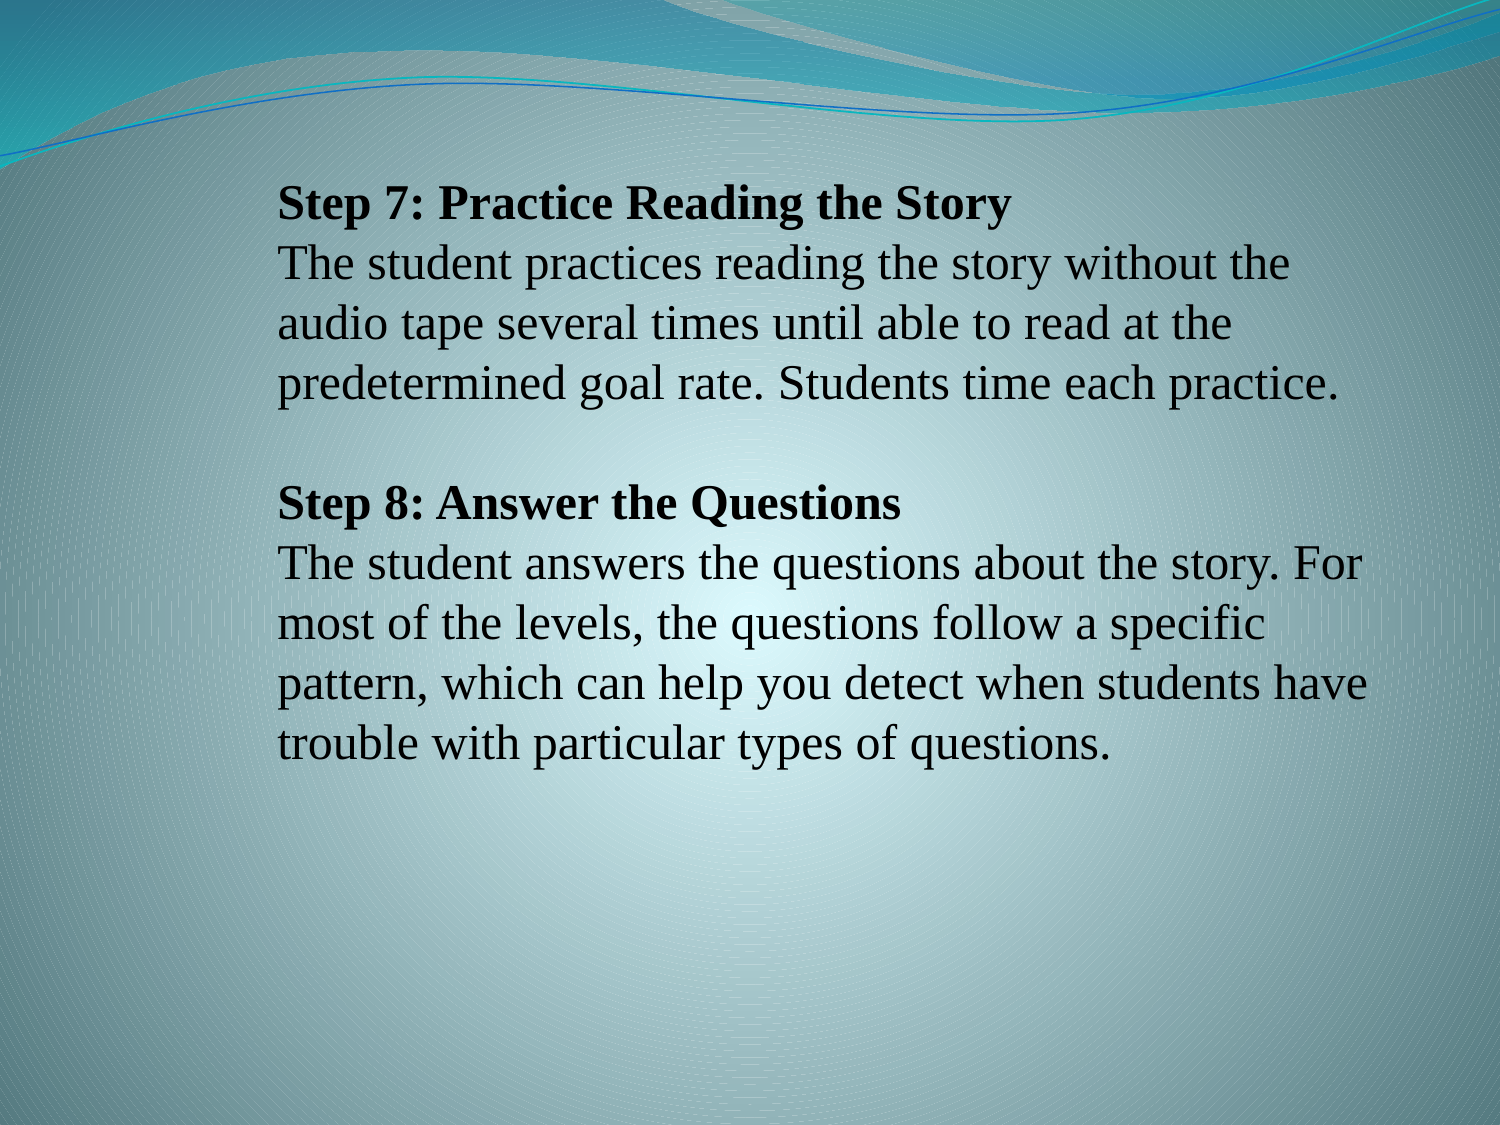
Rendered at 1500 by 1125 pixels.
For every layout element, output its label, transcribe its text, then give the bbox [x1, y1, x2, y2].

text_box Step 7: Practice Reading the Story The student practices reading the story without the audio tape several times until able to read at the predetermined goal rate. Students time each practice. Step 8: Answer the Questions The student answers the questions about the story. For most of the levels, the questions follow a specific pattern, which can help you detect when students have trouble with particular types of questions. [262, 162, 1425, 948]
